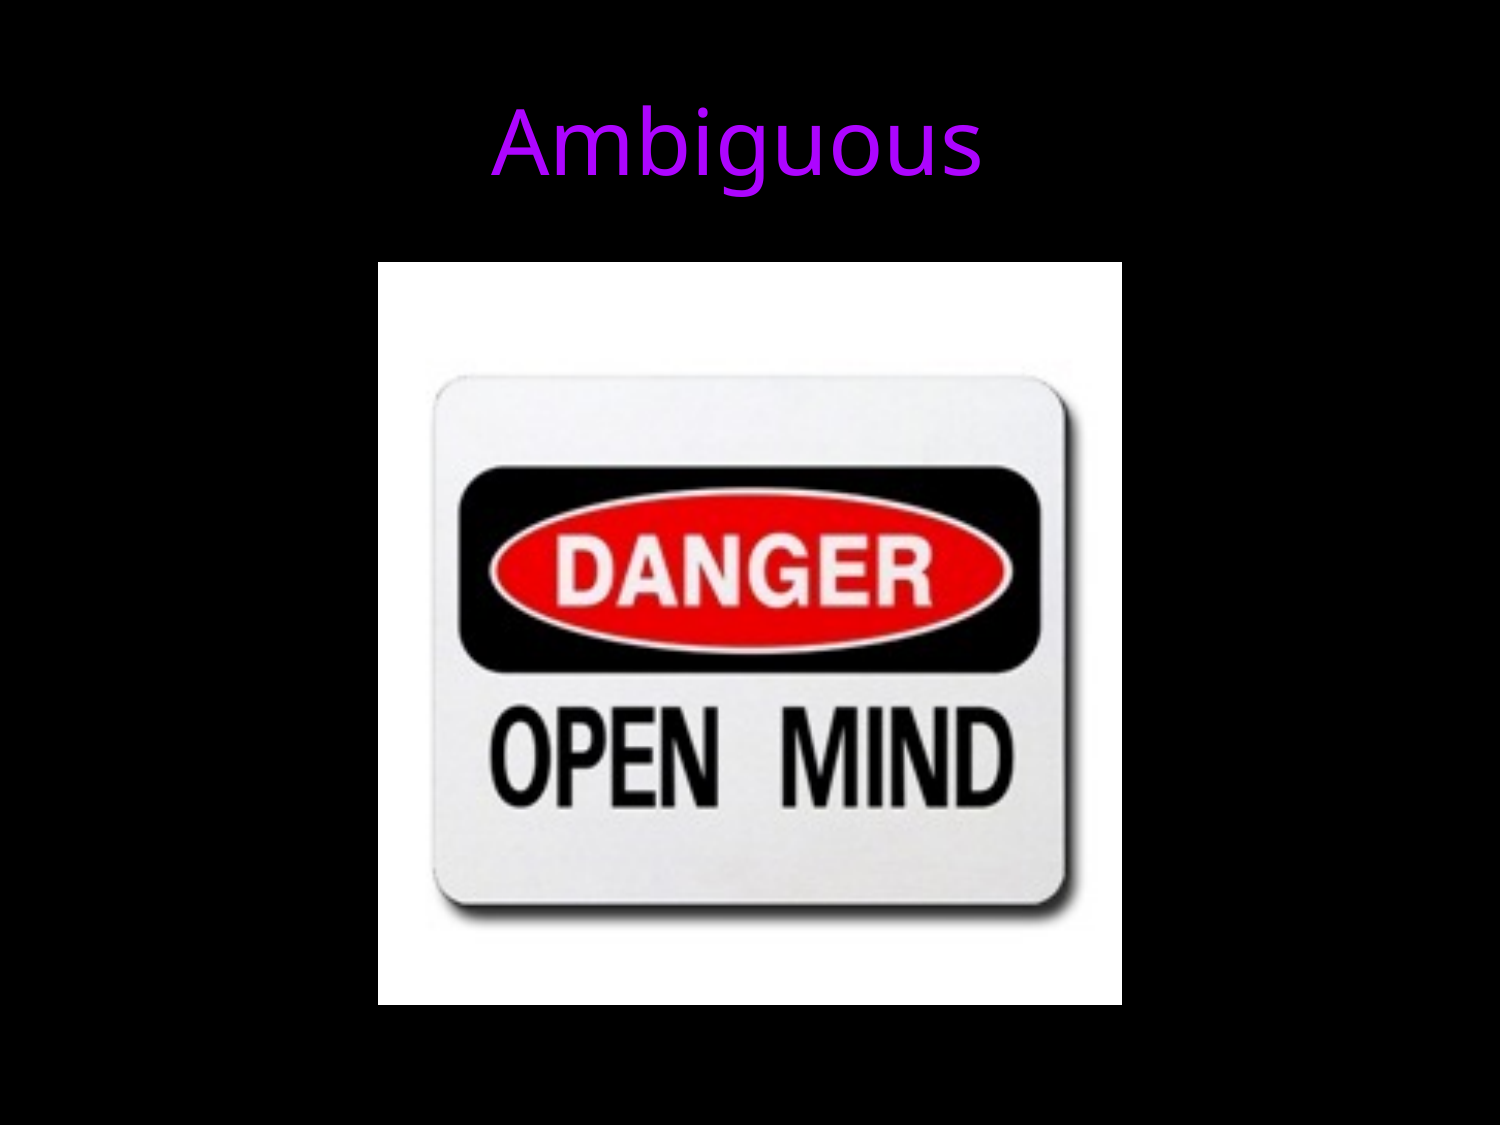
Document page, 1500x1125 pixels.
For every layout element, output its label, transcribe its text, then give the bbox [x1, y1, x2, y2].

title Ambiguous [75, 45, 1425, 233]
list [74, 262, 1426, 1006]
